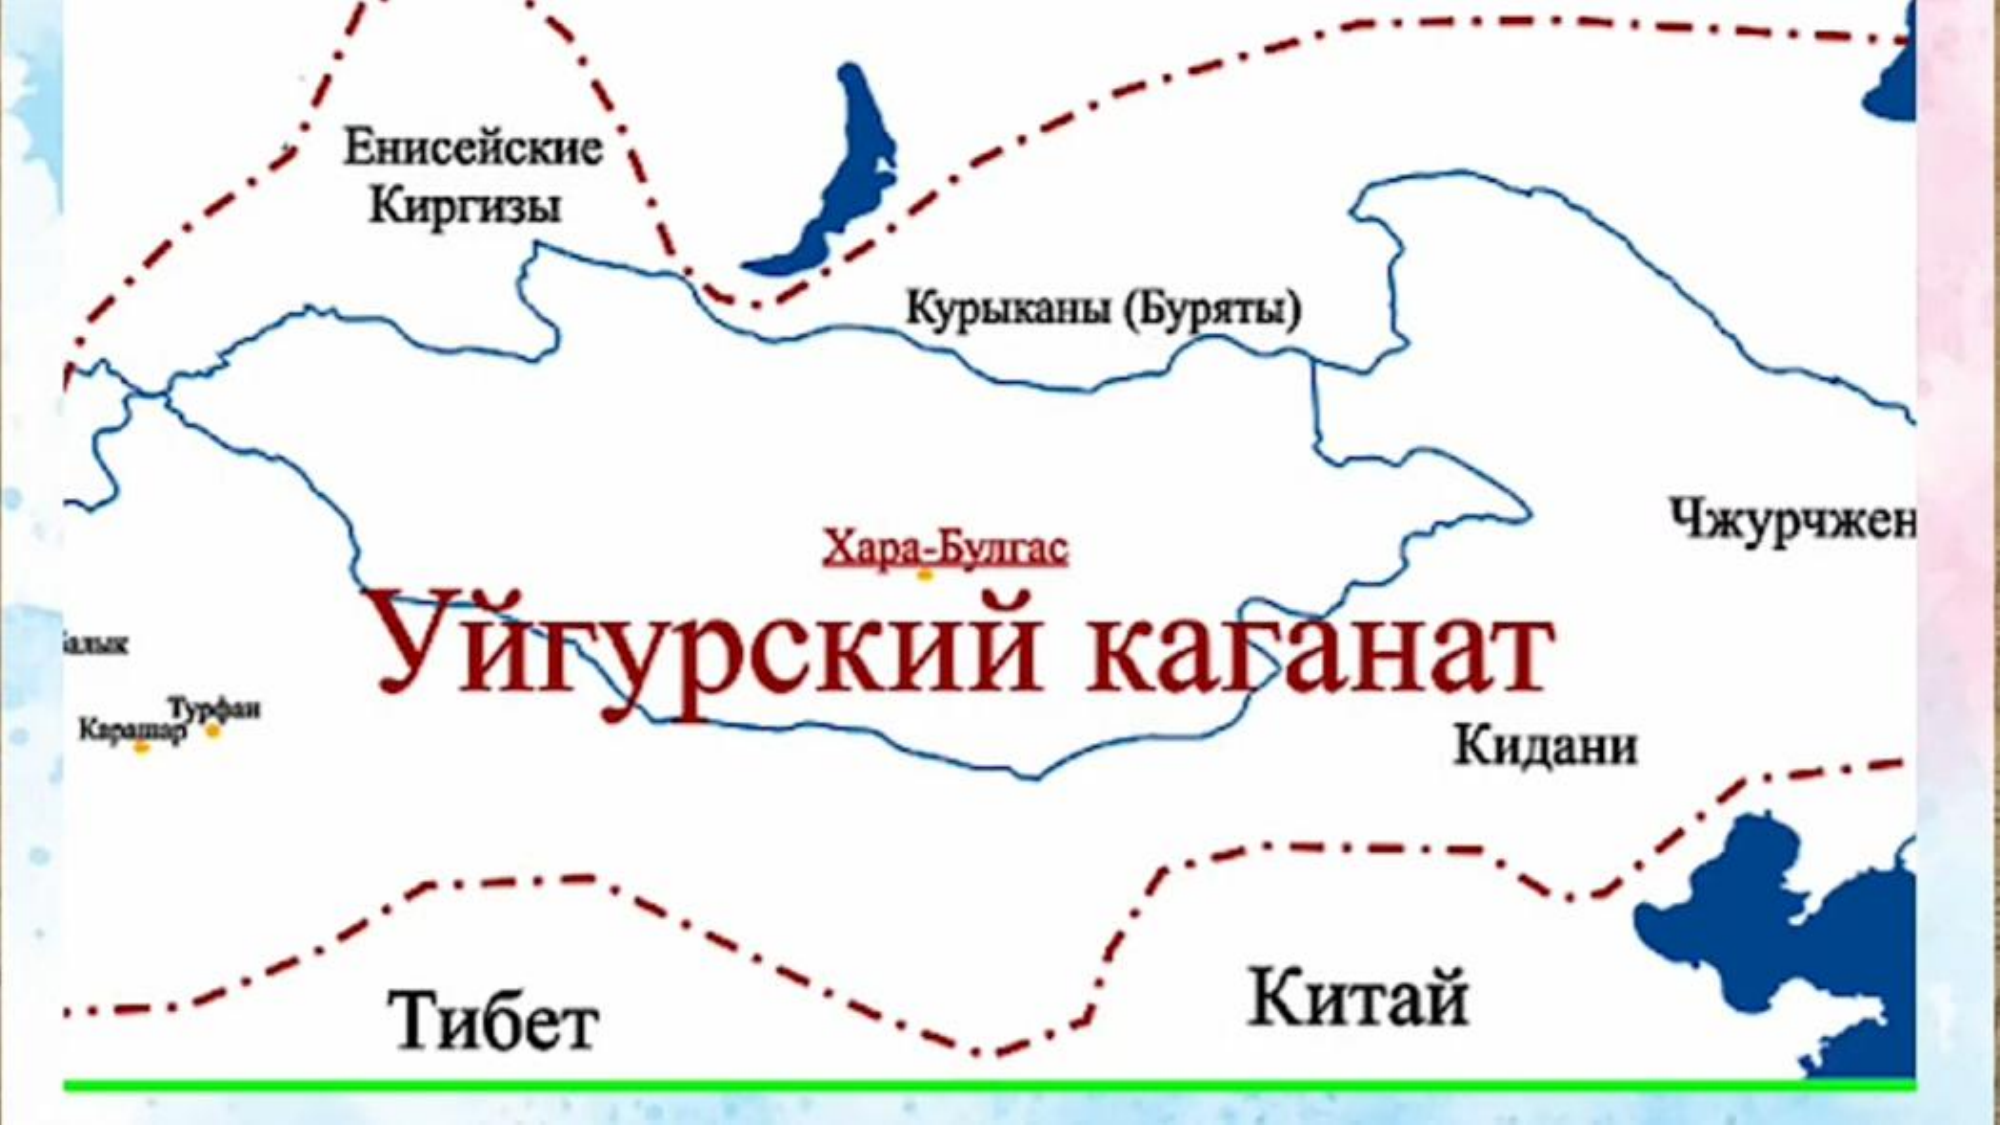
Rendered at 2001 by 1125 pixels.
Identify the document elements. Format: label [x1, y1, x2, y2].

list [0, 0, 2000, 1125]
